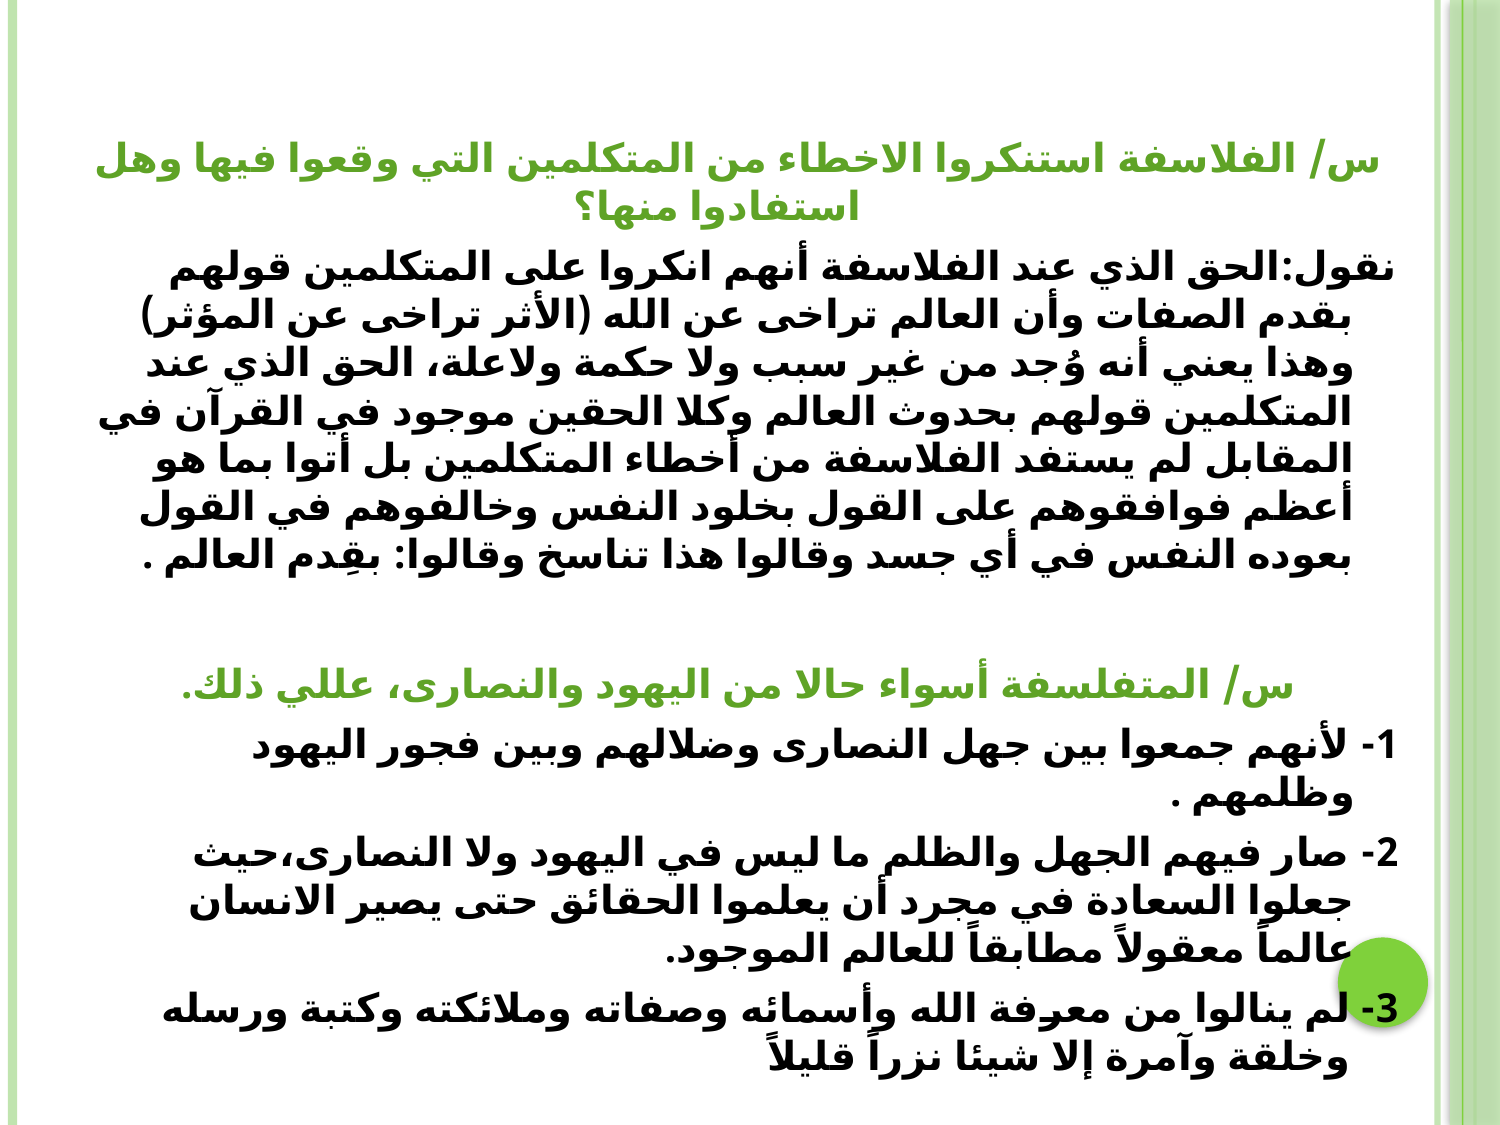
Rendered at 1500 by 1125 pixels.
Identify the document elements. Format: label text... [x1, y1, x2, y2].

list س/ الفلاسفة استنكروا الاخطاء من المتكلمين التي وقعوا فيها وهل استفادوا منها؟ نقول:الحق الذي عند الفلاسفة أنهم انكروا على المتكلمين قولهم بقدم الصفات وأن العالم تراخى عن الله (الأثر تراخى عن المؤثر) وهذا يعني أنه وُجد من غير سبب ولا حكمة ولاعلة، الحق الذي عند المتكلمين قولهم بحدوث العالم وكلا الحقين موجود في القرآن في المقابل لم يستفد الفلاسفة من أخطاء المتكلمين بل أتوا بما هو أعظم فوافقوهم على القول بخلود النفس وخالفوهم في القول بعوده النفس في أي جسد وقالوا هذا تناسخ وقالوا: بقِدم العالم . س/ المتفلسفة أسواء حالا من اليهود والنصارى، عللي ذلك. 1- لأنهم جمعوا بين جهل النصارى وضلالهم وبين فجور اليهود وظلمهم . 2- صار فيهم الجهل والظلم ما ليس في اليهود ولا النصارى،حيث جعلوا السعادة في مجرد أن يعلموا الحقائق حتى يصير الانسان عالماً معقولاً مطابقاً للعالم الموجود. 3- لم ينالوا من معرفة الله وأسمائه وصفاته وملائكته وكتبة ورسله وخلقة وآمرة إلا شيئا نزراً قليلاً [64, 125, 1414, 1098]
